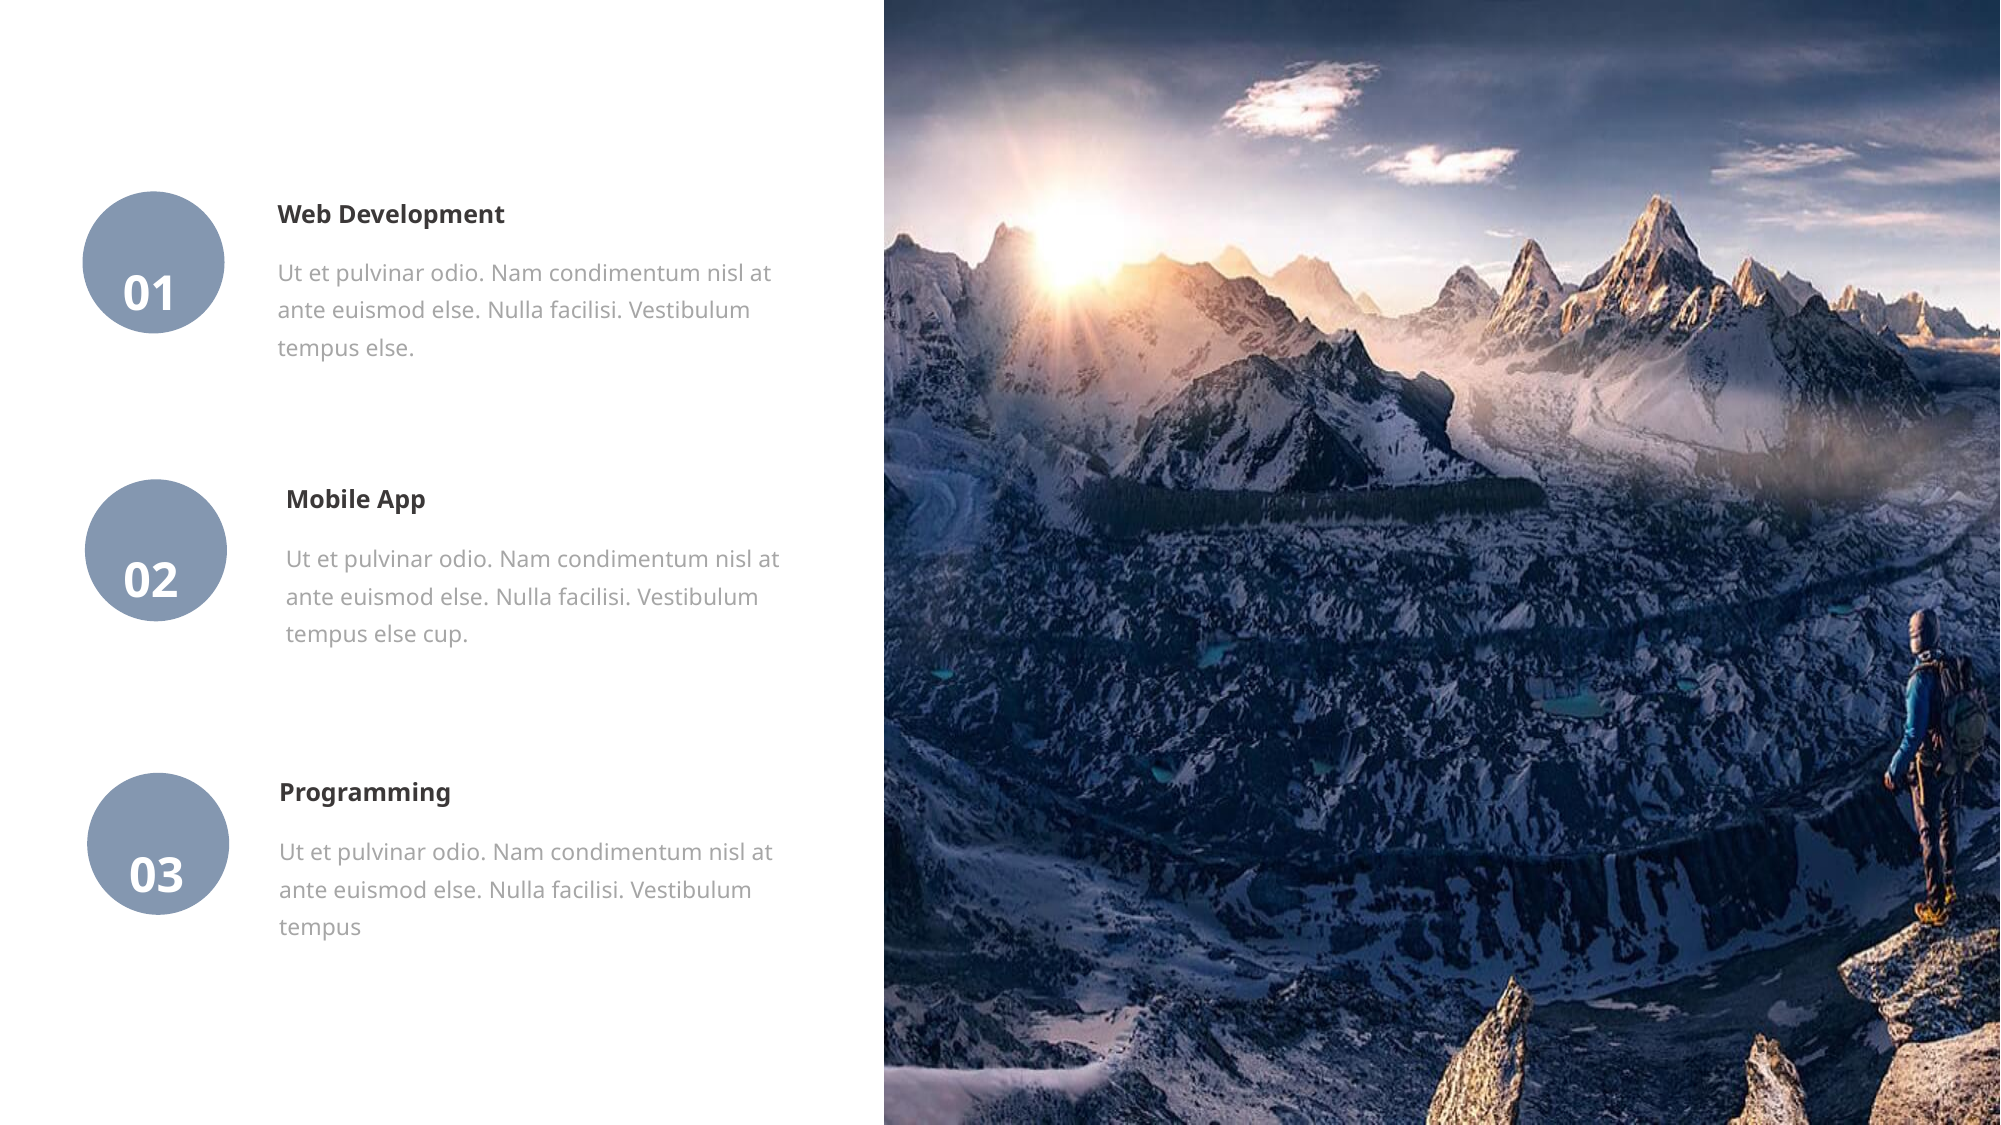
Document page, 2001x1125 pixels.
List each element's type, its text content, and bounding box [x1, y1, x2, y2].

text_box Mobile App Ut et pulvinar odio. Nam condimentum nisl at ante euismod else. Nulla facilisi. Vestibulum tempus else cup. [271, 479, 823, 738]
text_box Programming Ut et pulvinar odio. Nam condimentum nisl at ante euismod else. Nulla facilisi. Vestibulum tempus [264, 772, 792, 1031]
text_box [84, 479, 227, 622]
picture [884, 0, 2000, 1125]
text_box Web Development Ut et pulvinar odio. Nam condimentum nisl at ante euismod else. Nulla facilisi. Vestibulum tempus else. [262, 191, 793, 450]
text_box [82, 191, 225, 334]
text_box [85, 772, 230, 915]
